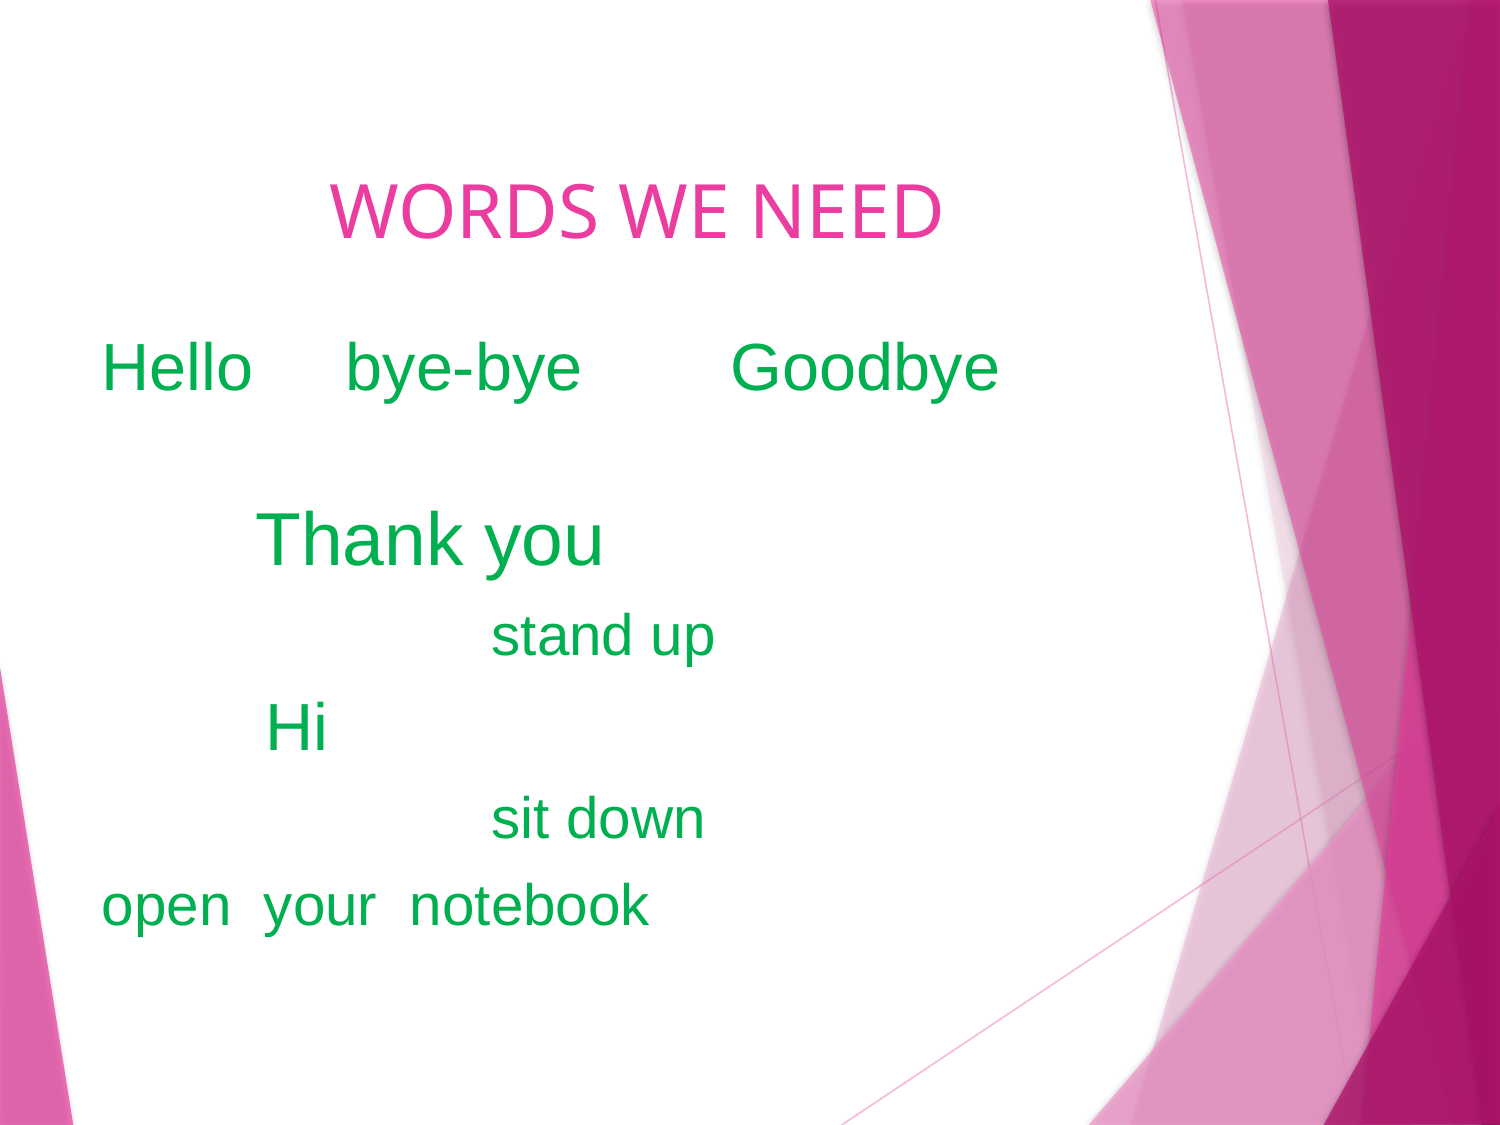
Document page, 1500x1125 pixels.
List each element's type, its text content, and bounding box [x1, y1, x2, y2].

list Hello bye-bye Goodbye Thank you stand up Hi sit down open your notebook [86, 316, 1369, 797]
title WORDS WE NEED [99, 99, 1142, 316]
